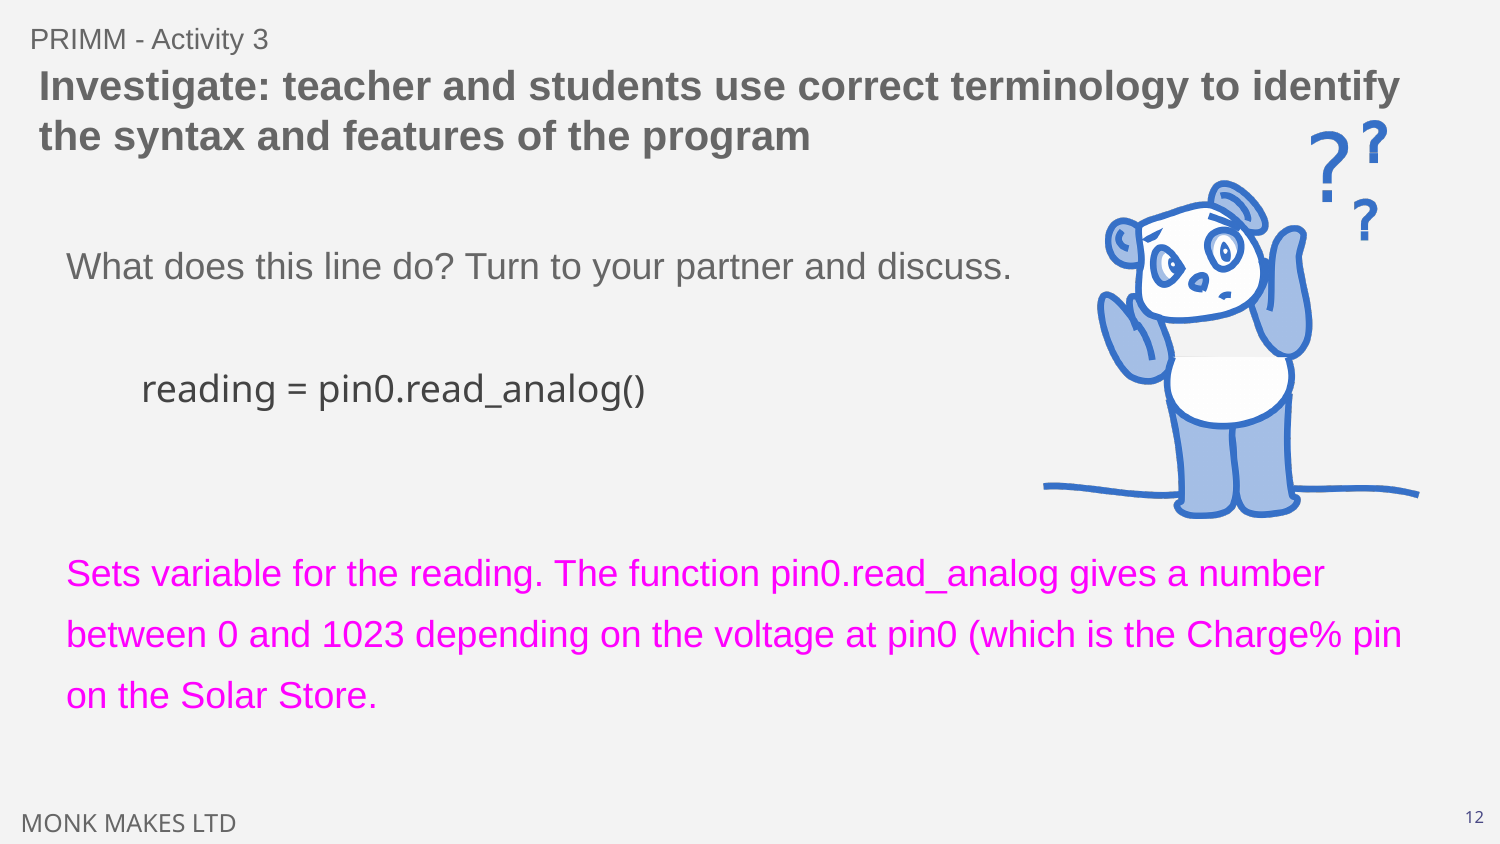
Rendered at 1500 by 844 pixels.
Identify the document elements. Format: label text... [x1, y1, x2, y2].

title Investigate: teacher and students use correct terminology to identify the syntax and features of the program [24, 52, 1422, 167]
text_box What does this line do? Turn to your partner and discuss. reading = pin0.read_analog() Sets variable for the reading. The function pin0.read_analog gives a number between 0 and 1023 depending on the voltage at pin0 (which is the Charge% pin on the Solar Store. [51, 211, 1422, 793]
slide_number ‹#› [1448, 792, 1500, 844]
picture [1039, 120, 1423, 520]
subtitle PRIMM - Activity 3 [14, 0, 1500, 52]
